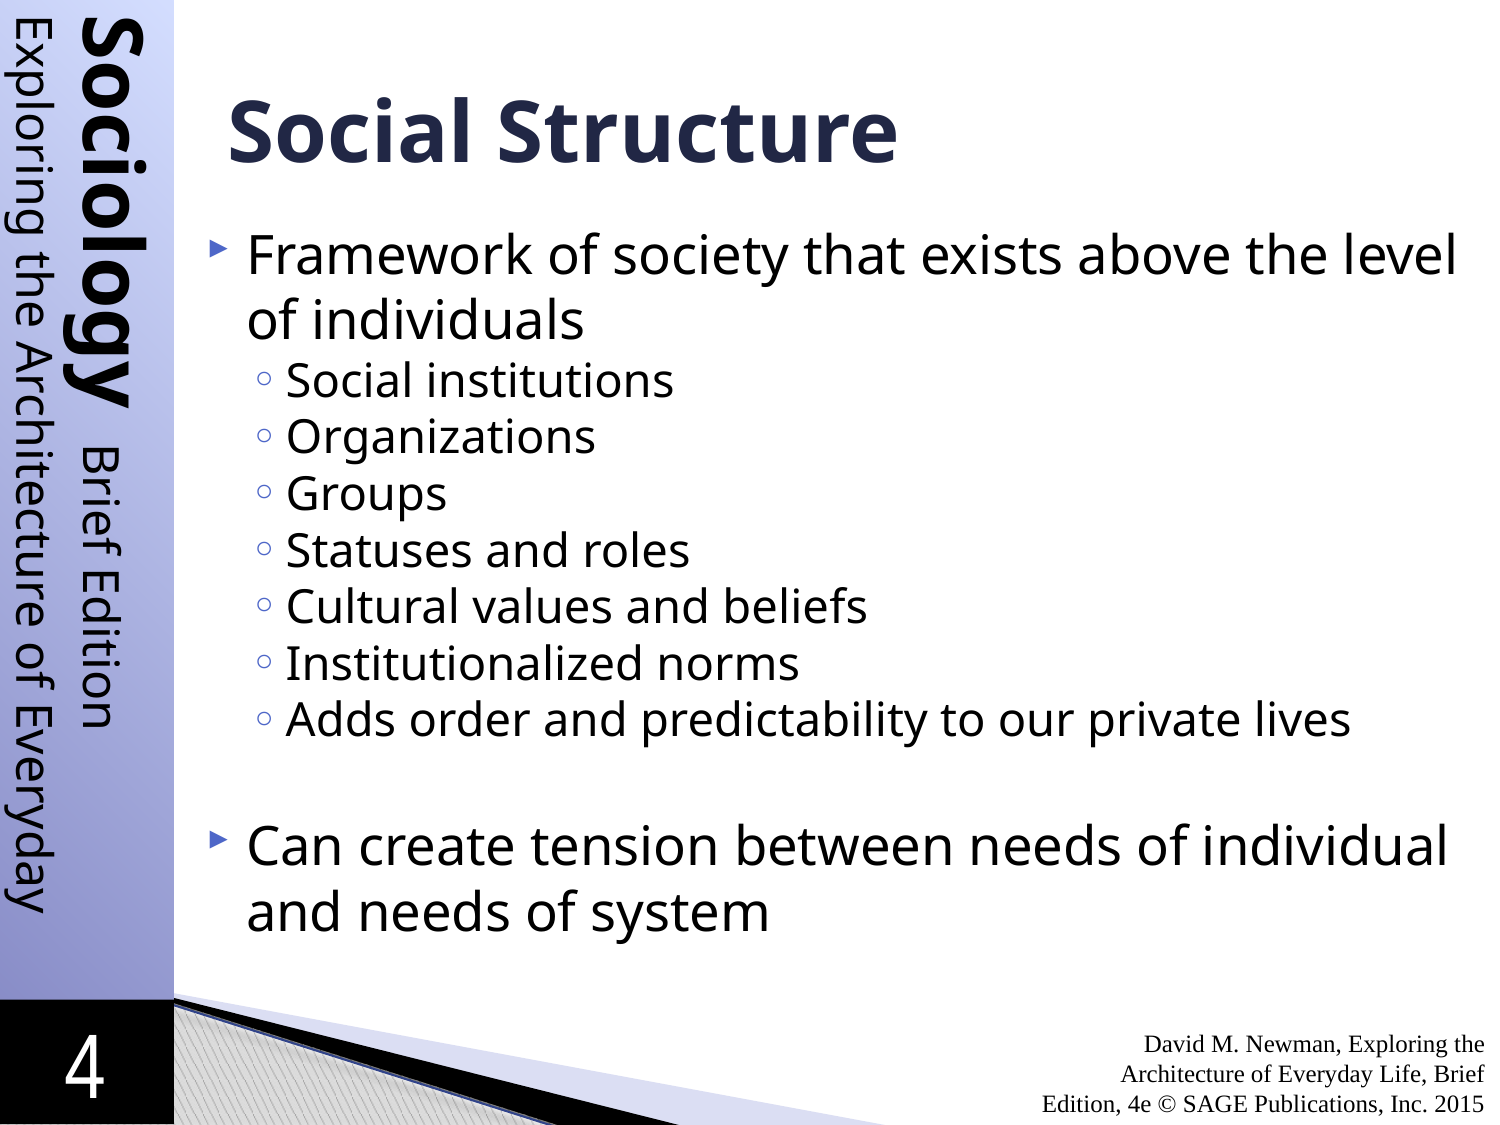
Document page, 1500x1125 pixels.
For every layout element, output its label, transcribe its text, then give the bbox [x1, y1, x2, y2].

footer David M. Newman, Exploring the Architecture of Everyday Life, Brief Edition, 4e © SAGE Publications, Inc. 2015 [1025, 1065, 1500, 1125]
title Social Structure [212, 0, 1500, 188]
list Framework of society that exists above the level of individuals Social institutions Organizations Groups Statuses and roles Cultural values and beliefs Institutionalized norms Adds order and predictability to our private lives Can create tension between needs of individual and needs of system [174, 212, 1500, 955]
picture [174, 1003, 558, 1125]
